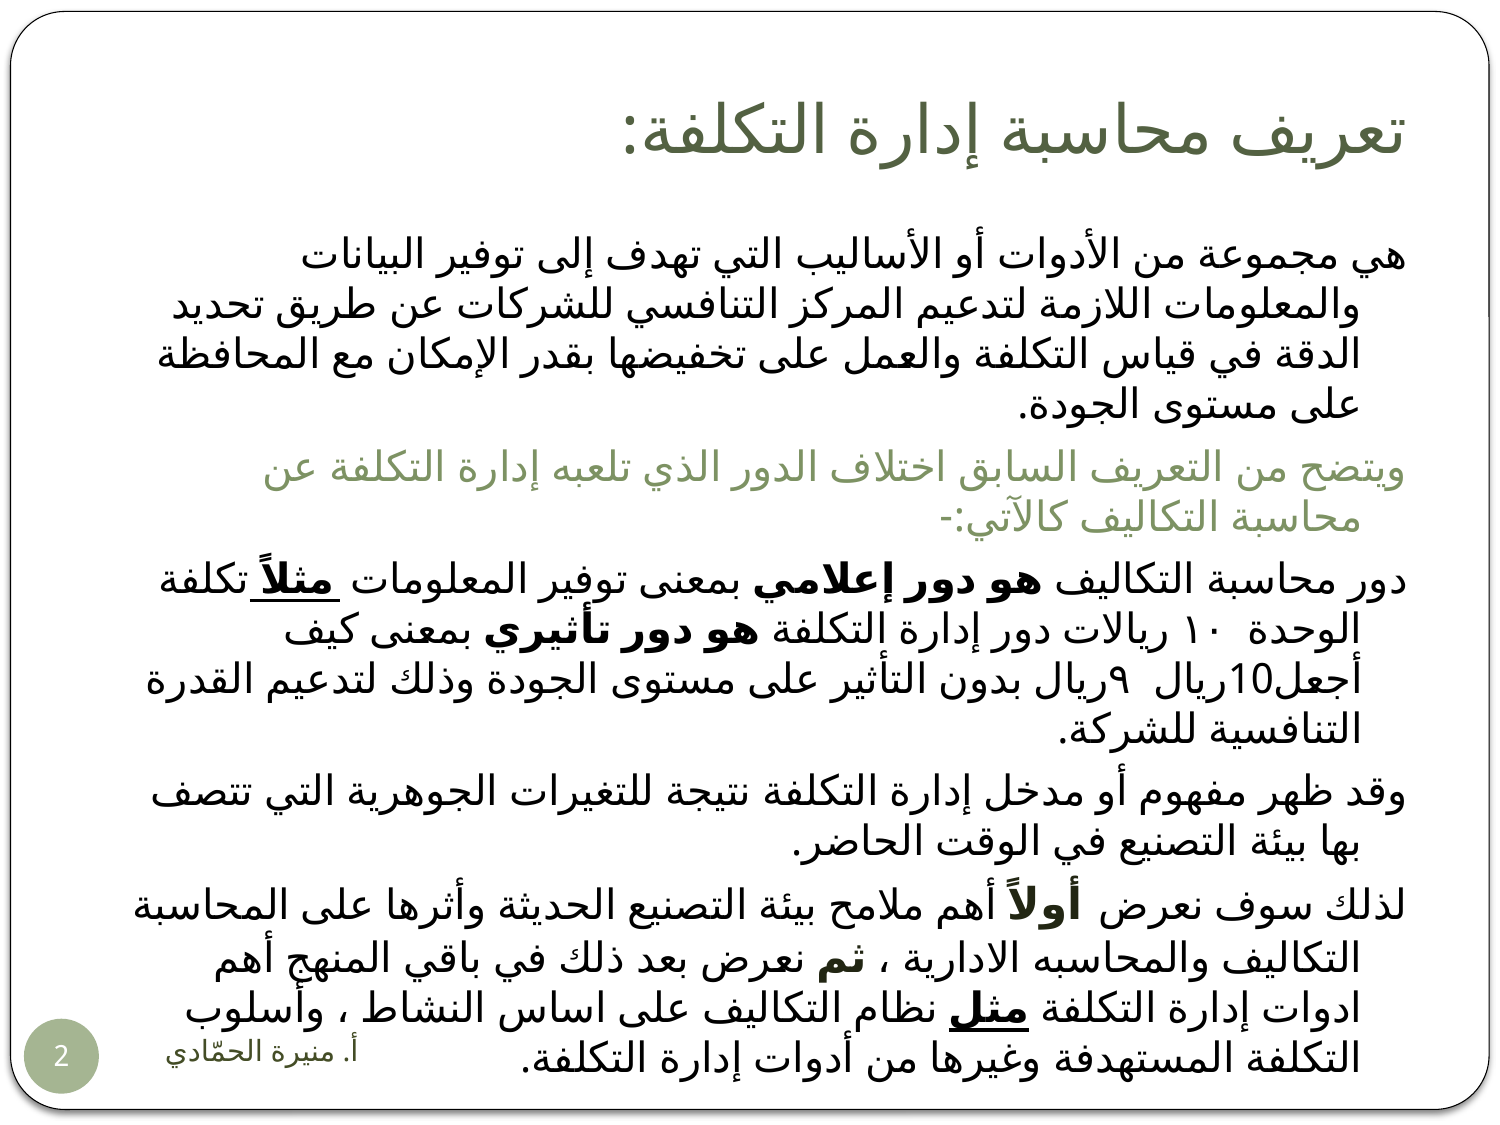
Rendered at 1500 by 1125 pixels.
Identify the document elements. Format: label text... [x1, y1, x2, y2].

title تعريف محاسبة إدارة التكلفة: [147, 78, 1423, 183]
slide_number 2 [23, 1018, 99, 1094]
list هي مجموعة من الأدوات أو الأساليب التي تهدف إلى توفير البيانات والمعلومات اللازمة لتدعيم المركز التنافسي للشركات عن طريق تحديد الدقة في قياس التكلفة والعمل على تخفيضها بقدر الإمكان مع المحافظة على مستوى الجودة. ويتضح من التعريف السابق اختلاف الدور الذي تلعبه إدارة التكلفة عن محاسبة التكاليف كالآتي:- دور محاسبة التكاليف هو دور إعلامي بمعنى توفير المعلومات مثلاً تكلفة الوحدة ١٠ ريالات دور إدارة التكلفة هو دور تأثيري بمعنى كيف أجعل10ريال ٩ريال بدون التأثير على مستوى الجودة وذلك لتدعيم القدرة التنافسية للشركة. وقد ظهر مفهوم أو مدخل إدارة التكلفة نتيجة للتغيرات الجوهرية التي تتصف بها بيئة التصنيع في الوقت الحاضر. لذلك سوف نعرض أولاً أهم ملامح بيئة التصنيع الحديثة وأثرها على المحاسبة التكاليف والمحاسبه الادارية ، ثم نعرض بعد ذلك في باقي المنهج أهم ادوات إدارة التكلفة مثل نظام التكاليف على اساس النشاط ، وأسلوب التكلفة المستهدفة وغيرها من أدوات إدارة التكلفة. [112, 219, 1423, 1024]
footer أ. منيرة الحمّادي [150, 1012, 800, 1088]
